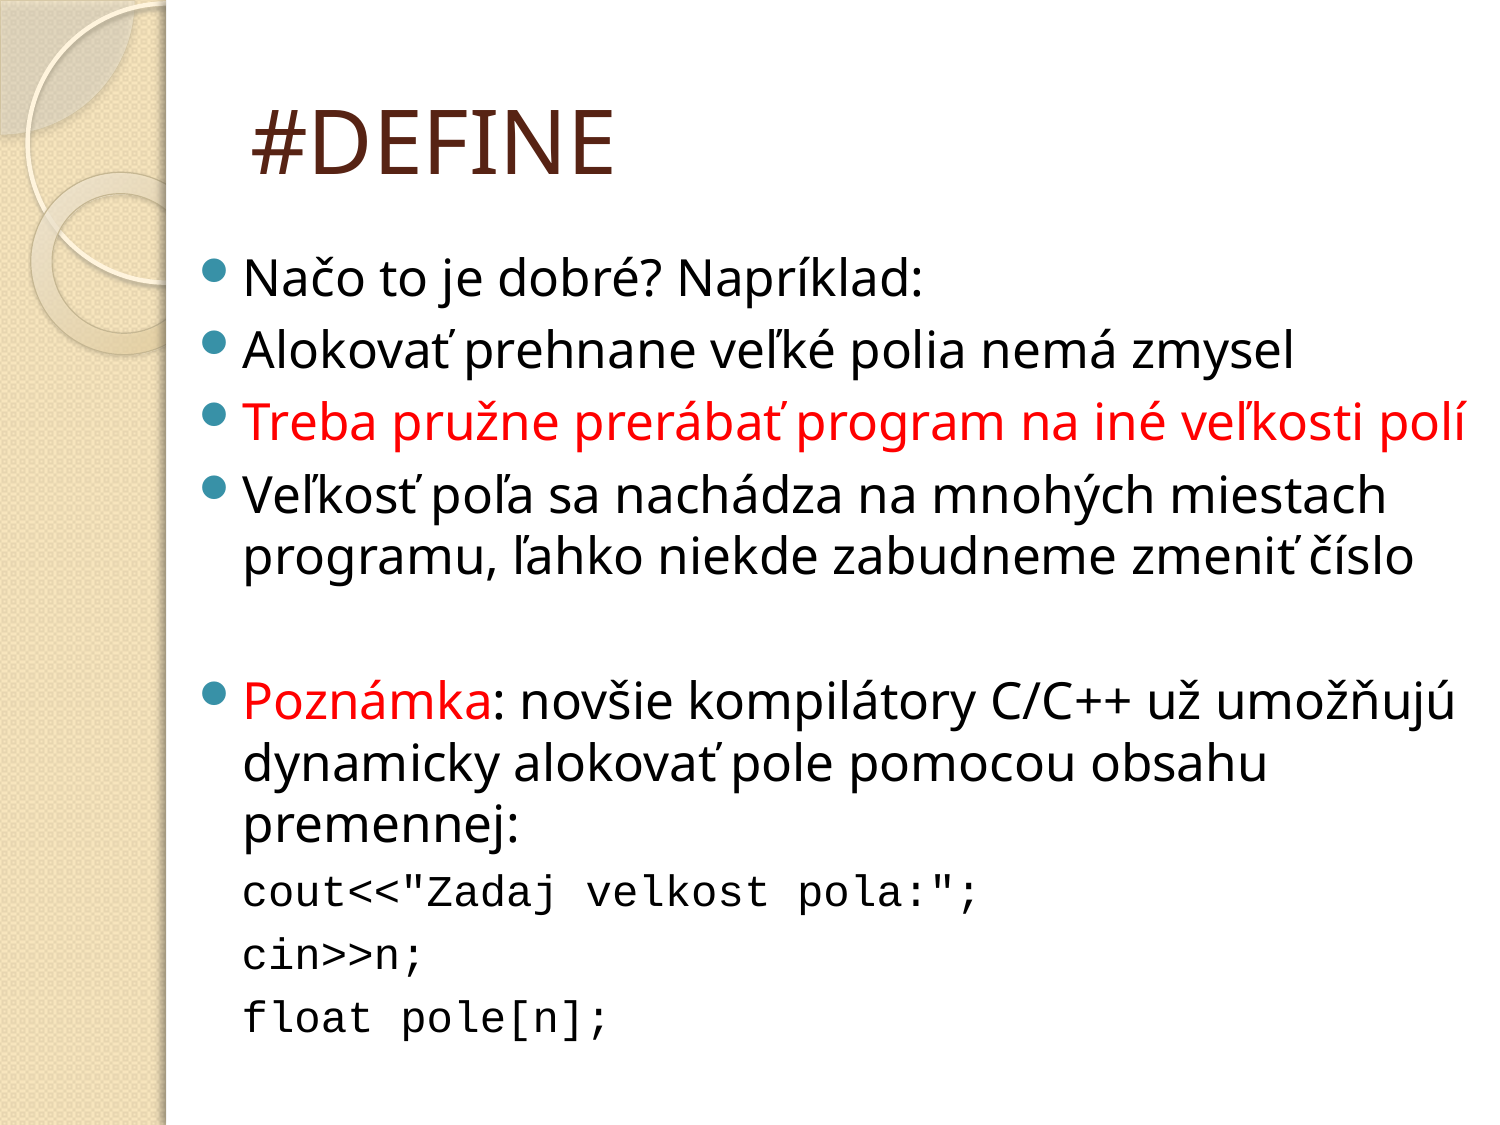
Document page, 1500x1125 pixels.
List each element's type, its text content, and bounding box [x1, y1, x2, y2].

title #DEFINE [235, 45, 1466, 233]
list Načo to je dobré? Napríklad: Alokovať prehnane veľké polia nemá zmysel Treba pružne prerábať program na iné veľkosti polí Veľkosť poľa sa nachádza na mnohých miestach programu, ľahko niekde zabudneme zmeniť číslo Poznámka: novšie kompilátory C/C++ už umožňujú dynamicky alokovať pole pomocou obsahu premennej: cout<<"Zadaj velkost pola:"; cin>>n; float pole[n]; [171, 237, 1500, 1125]
